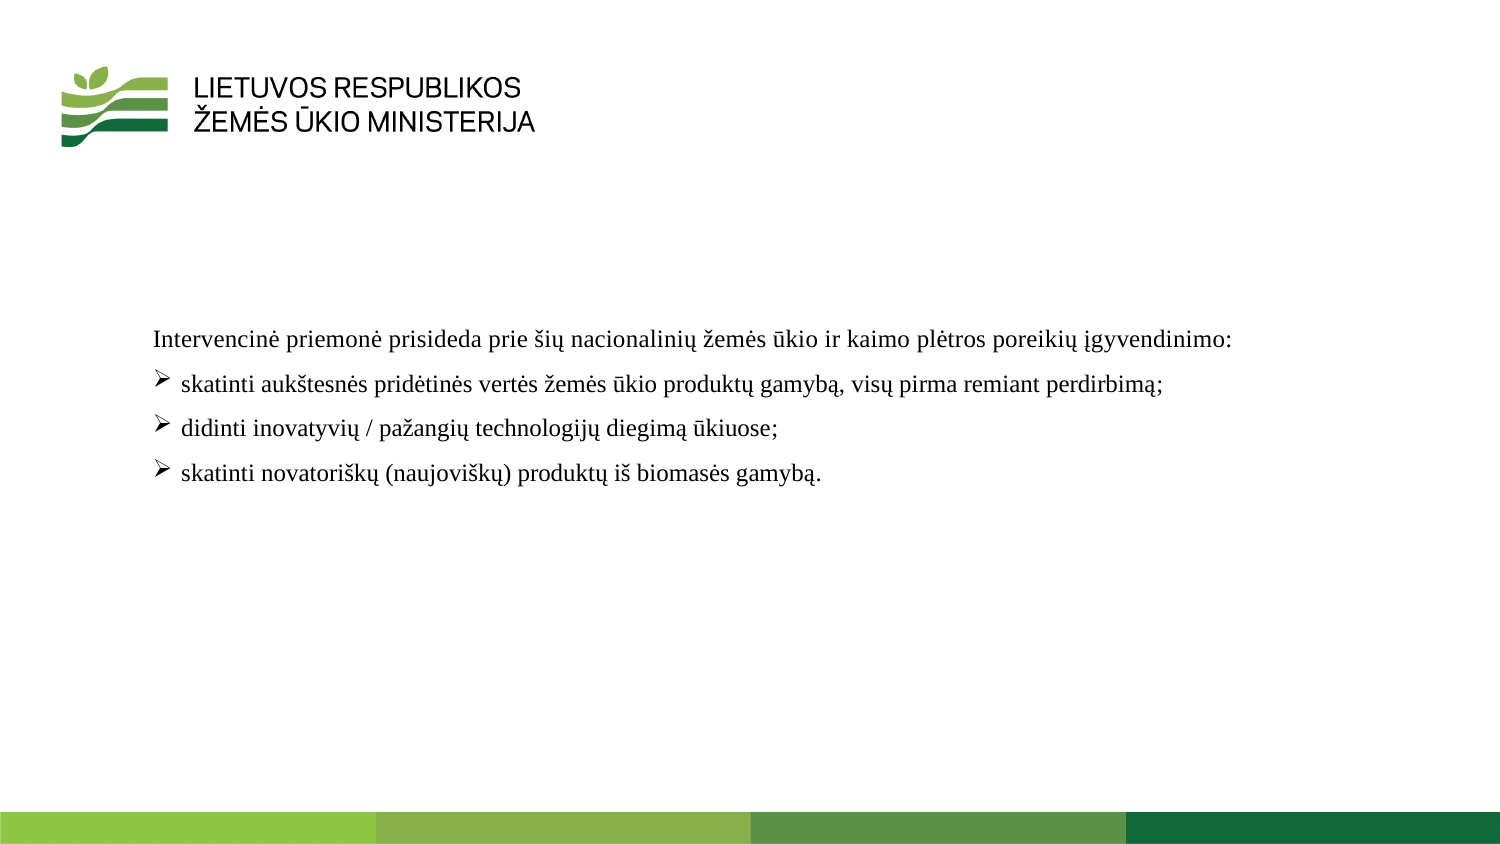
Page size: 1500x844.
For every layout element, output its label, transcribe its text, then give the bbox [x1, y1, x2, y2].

picture [0, 0, 1500, 844]
text_box Intervencinė priemonė prisideda prie šių nacionalinių žemės ūkio ir kaimo plėtros poreikių įgyvendinimo: skatinti aukštesnės pridėtinės vertės žemės ūkio produktų gamybą, visų pirma remiant perdirbimą; didinti inovatyvių / pažangių technologijų diegimą ūkiuose; skatinti novatoriškų (naujoviškų) produktų iš biomasės gamybą. [137, 299, 1294, 522]
